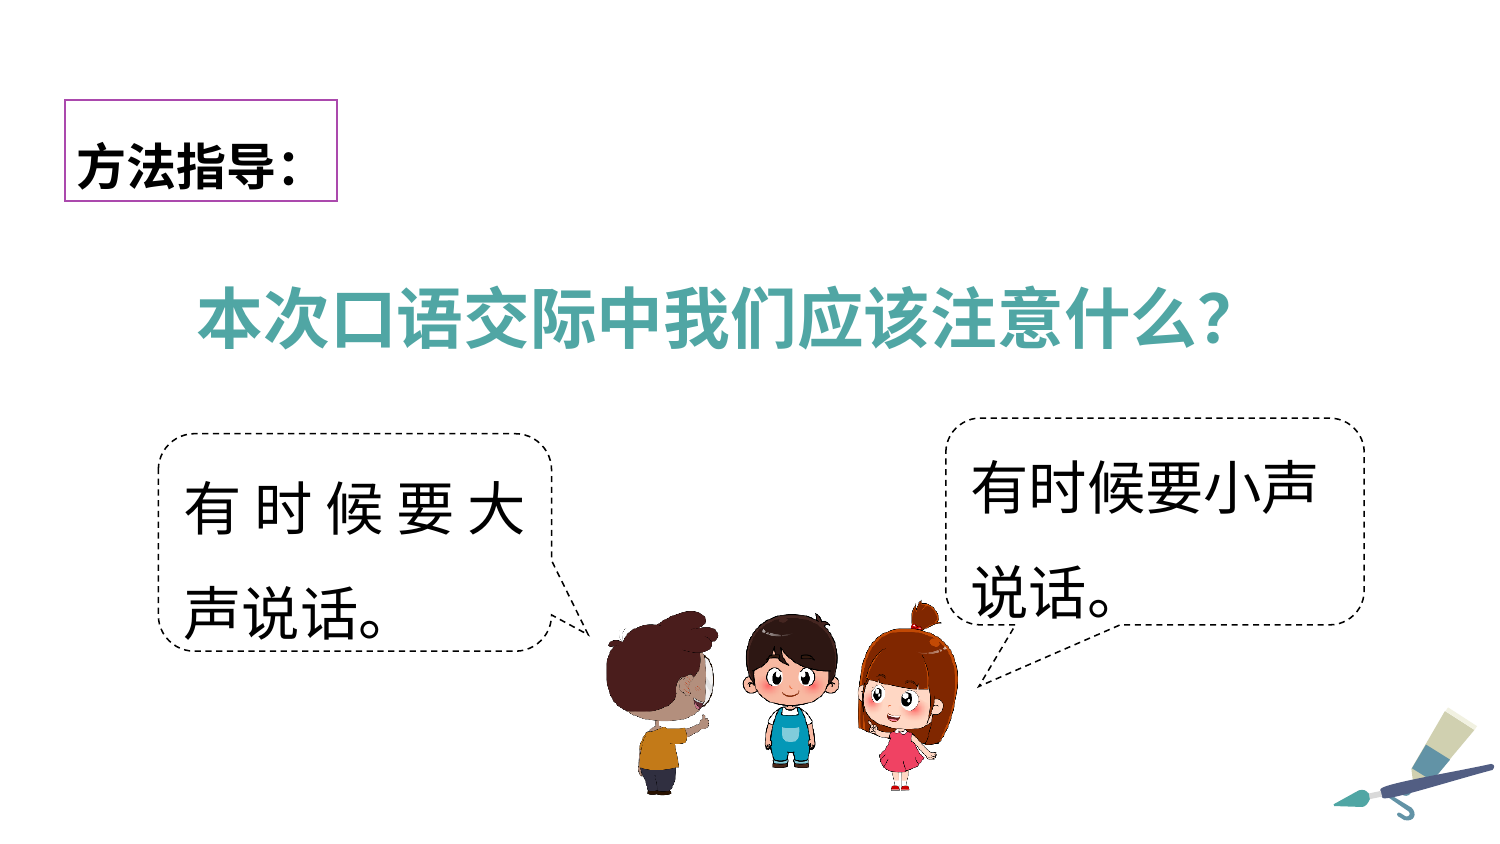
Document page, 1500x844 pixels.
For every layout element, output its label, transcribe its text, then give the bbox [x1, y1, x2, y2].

text_box 本次口语交际中我们应该注意什么？ [64, 229, 1385, 365]
text_box 有时候要大声说话。 [158, 433, 572, 652]
picture [572, 567, 986, 817]
text_box 方法指导： [64, 99, 338, 202]
text_box 有时候要小声 说话。 [945, 418, 1365, 684]
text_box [1358, 708, 1481, 844]
